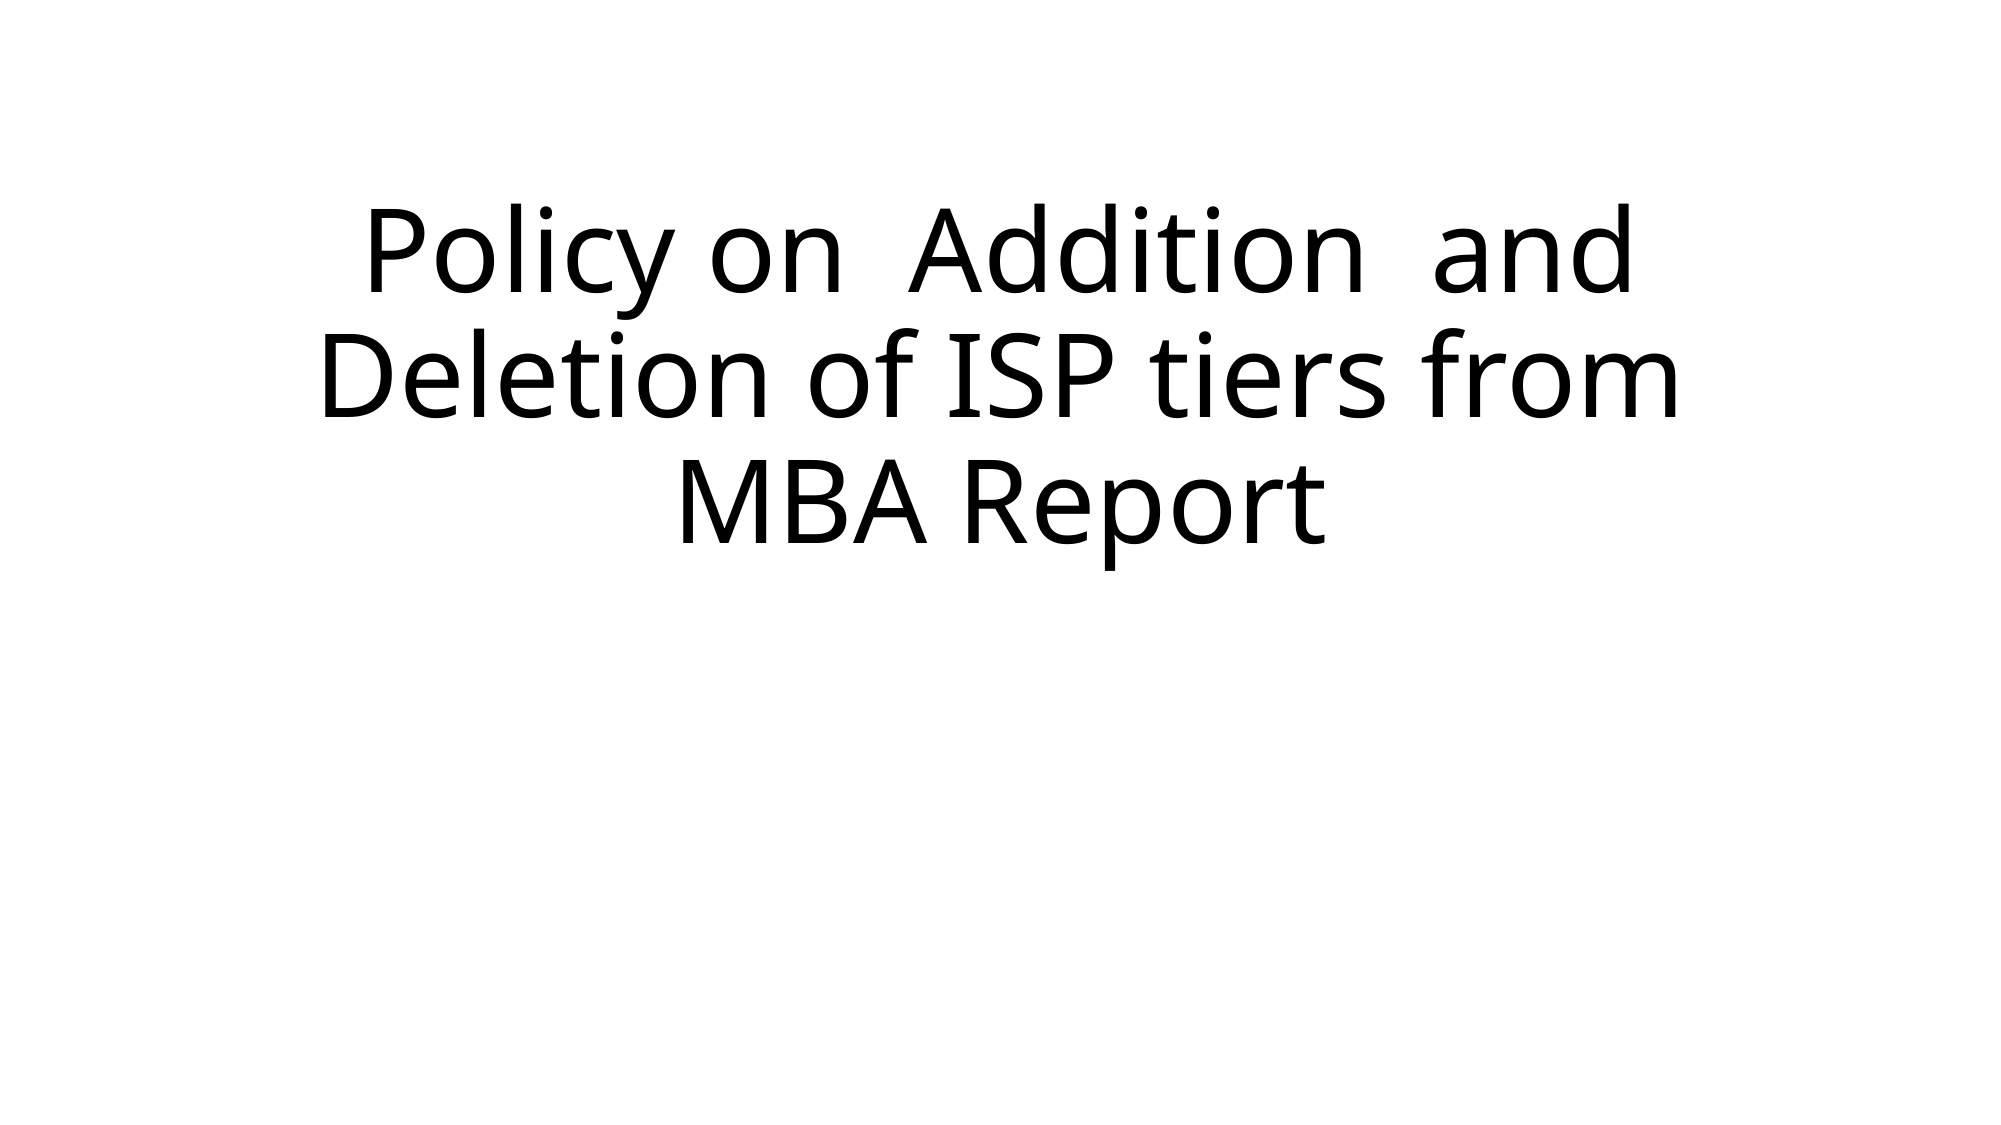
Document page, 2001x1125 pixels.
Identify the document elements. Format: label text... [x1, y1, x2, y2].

title Policy on Addition and Deletion of ISP tiers from MBA Report [249, 184, 1750, 576]
